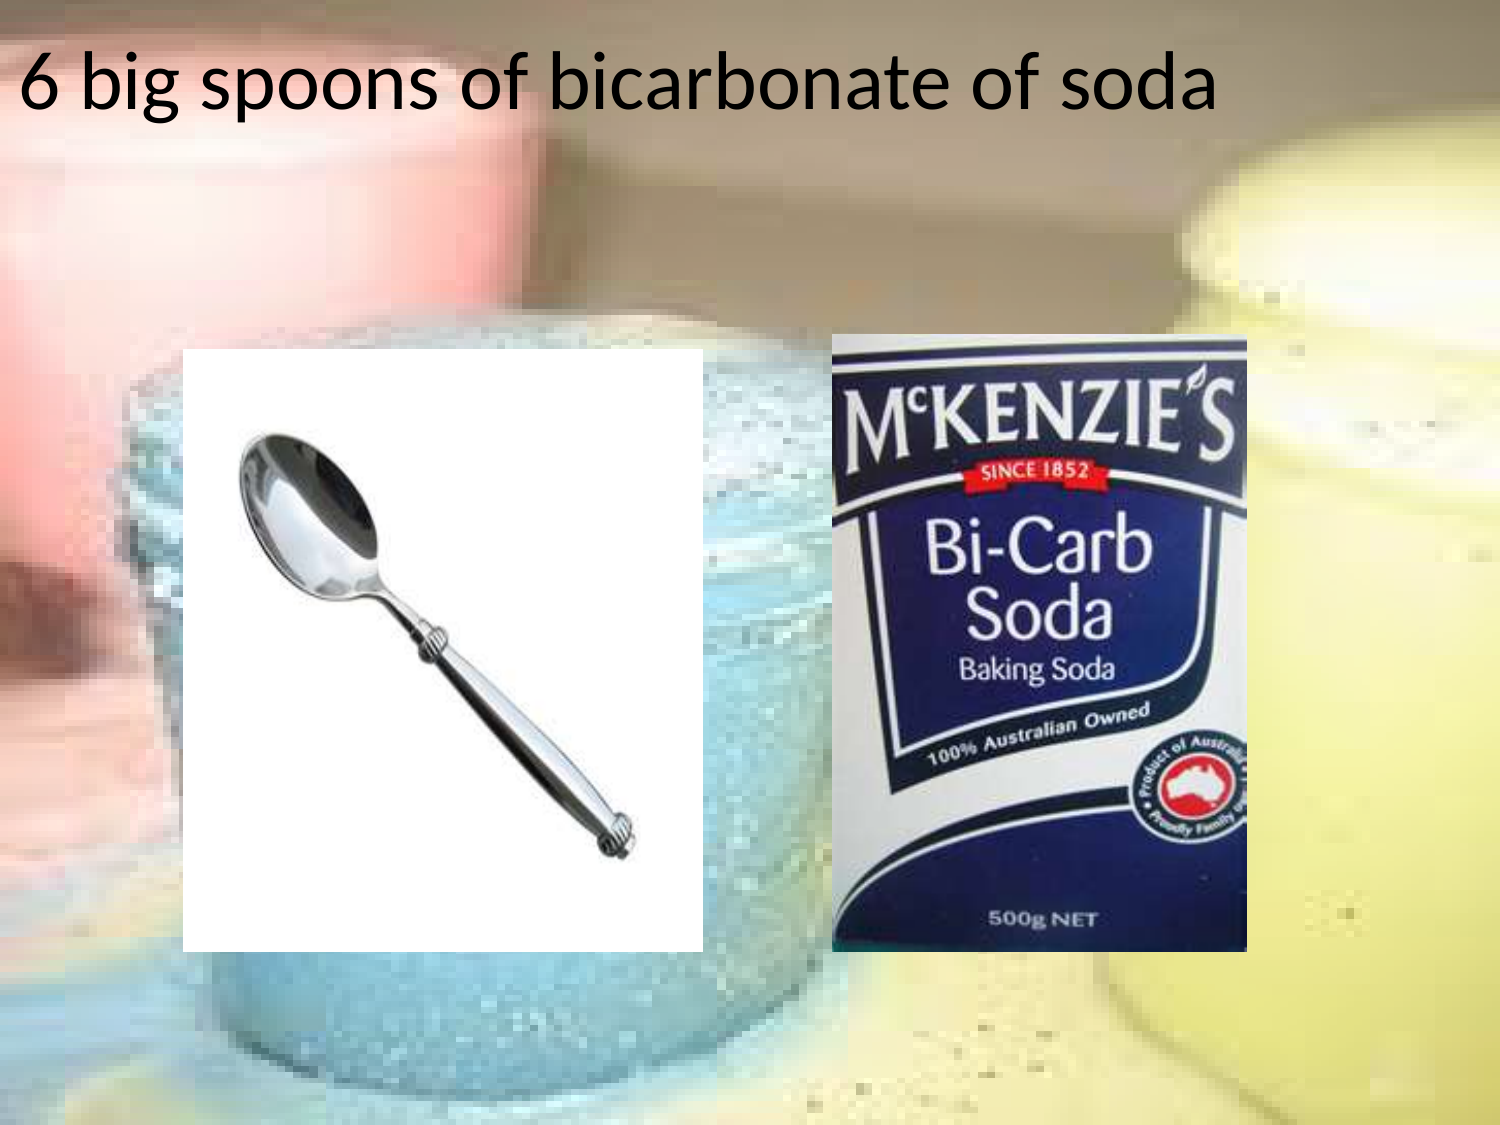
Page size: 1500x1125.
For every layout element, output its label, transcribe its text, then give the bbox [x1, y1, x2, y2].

picture [182, 349, 703, 953]
picture [832, 334, 1247, 953]
text_box 6 big spoons of bicarbonate of soda [3, 19, 1463, 179]
